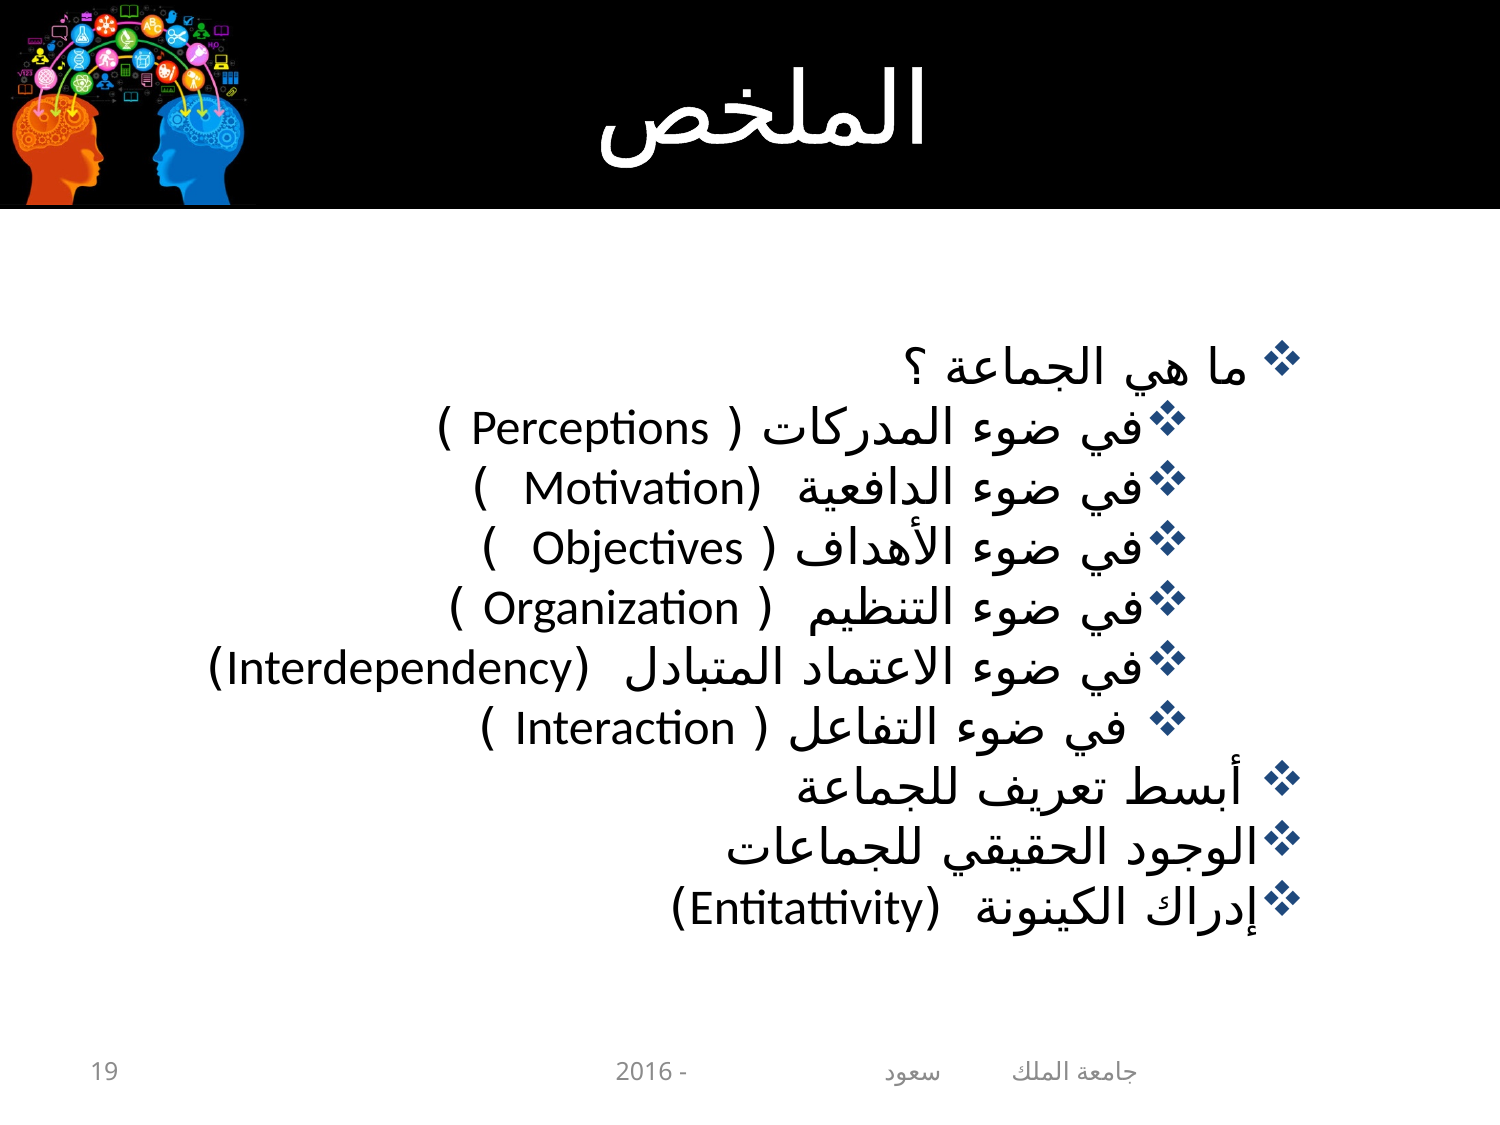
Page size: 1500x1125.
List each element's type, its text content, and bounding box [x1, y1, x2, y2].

footer جامعة الملك سعود - 2016 [512, 1042, 988, 1103]
text_box الملخص [257, 0, 1500, 209]
picture [0, 0, 256, 205]
text_box ما هي الجماعة ؟ في ضوء المدركات ( Perceptions ) في ضوء الدافعية (Motivation ) في ضوء الأهداف ( Objectives ) في ضوء التنظيم ( Organization ) في ضوء الاعتماد المتبادل (Interdependency) في ضوء التفاعل ( Interaction ) أبسط تعريف للجماعة الوجود الحقيقي للجماعات إدراك الكينونة (Entitattivity) [0, 267, 1321, 1010]
slide_number 19 [75, 1042, 425, 1103]
